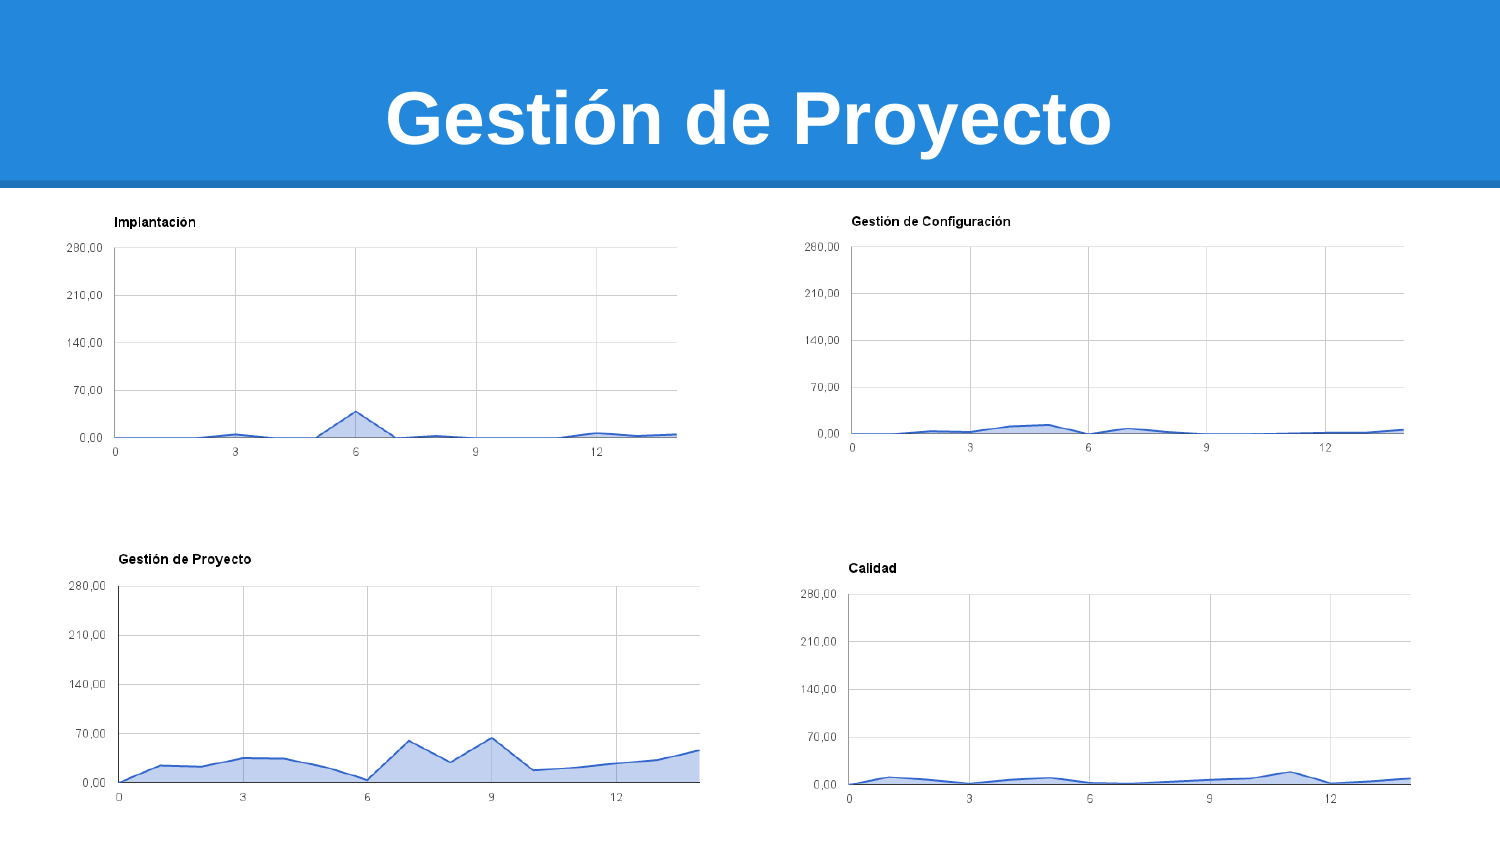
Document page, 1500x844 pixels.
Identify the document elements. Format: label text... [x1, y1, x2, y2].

picture [0, 524, 1500, 844]
picture [0, 187, 1500, 498]
title Gestión de Proyecto [75, 33, 1425, 175]
